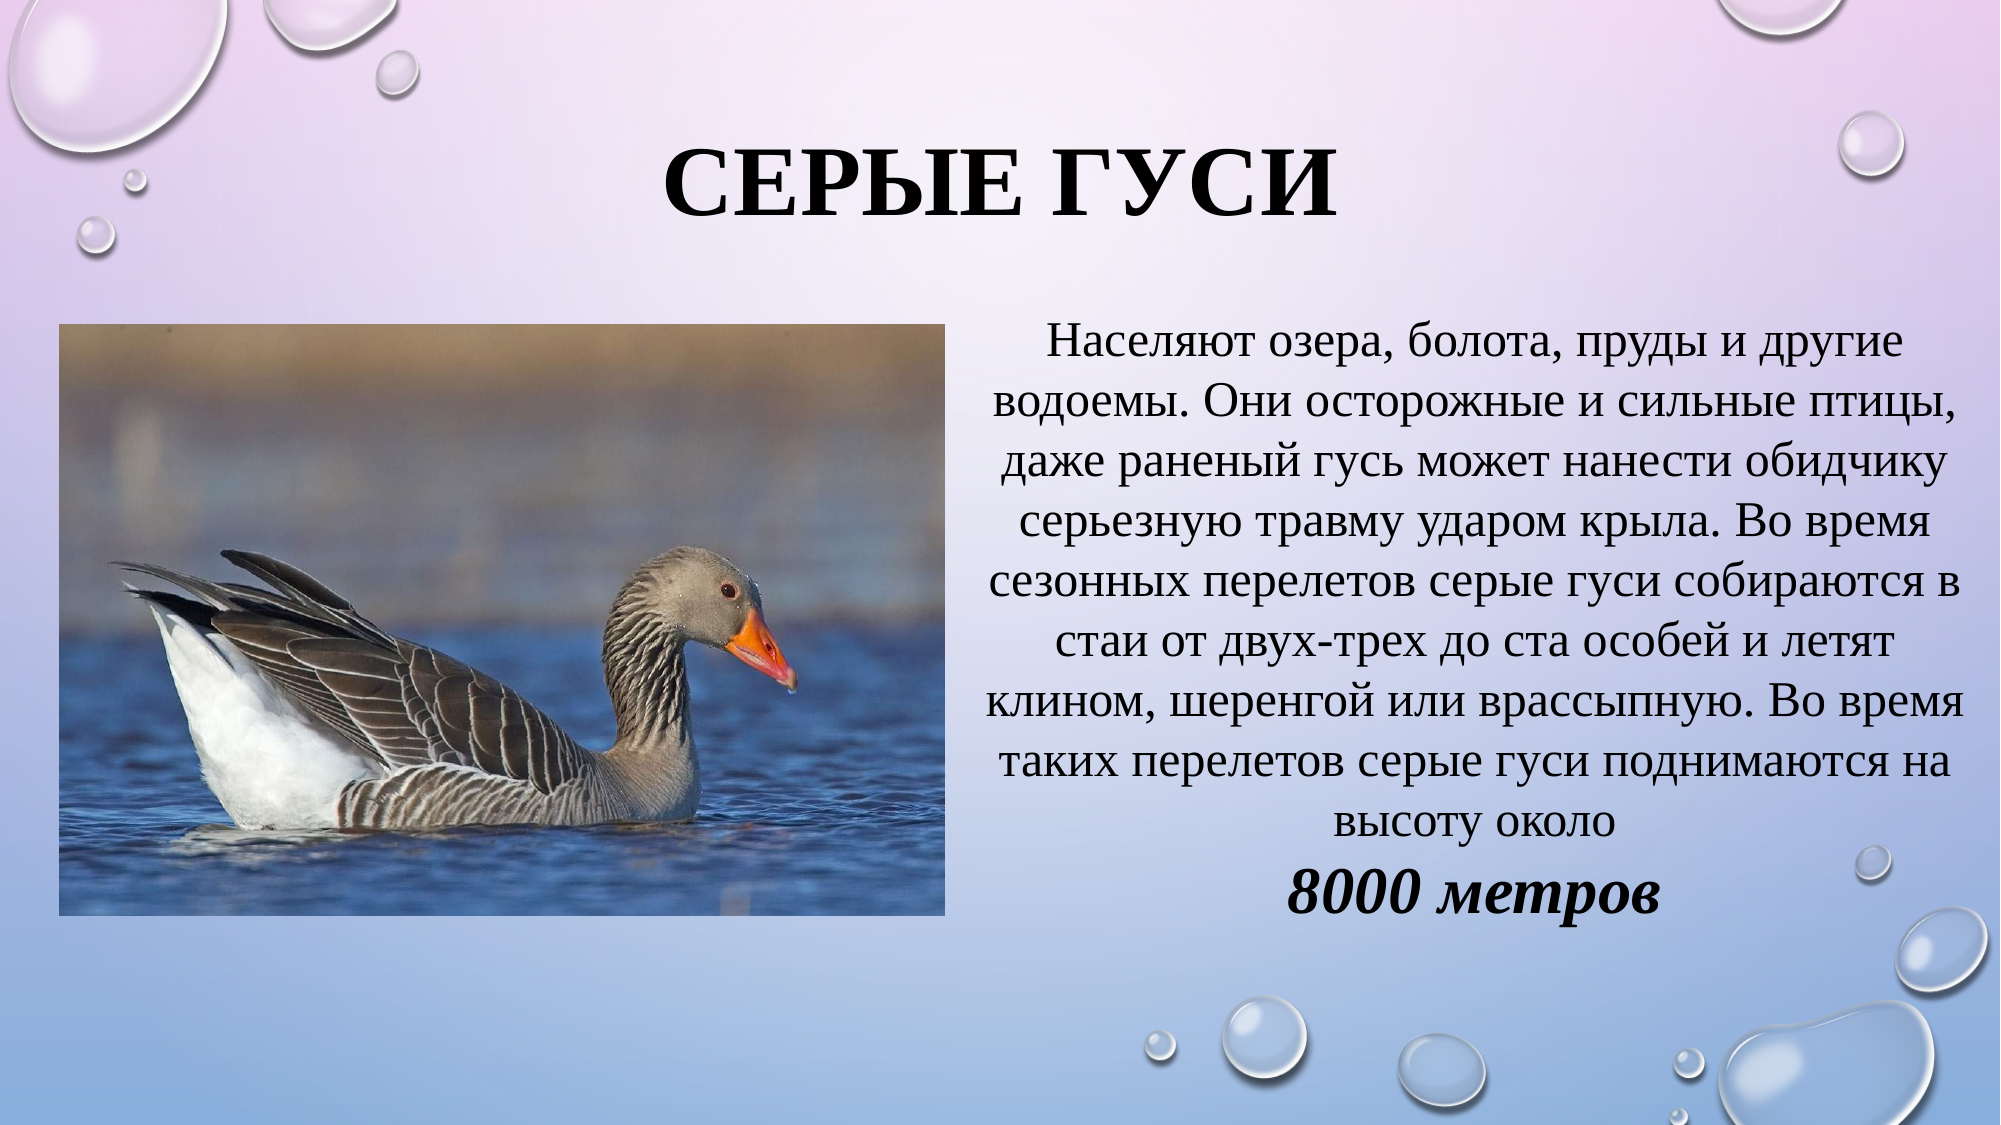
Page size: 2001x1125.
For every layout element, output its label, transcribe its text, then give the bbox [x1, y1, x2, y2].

text_box Населяют озера, болота, пруды и другие водоемы. Они осторожные и сильные птицы, даже раненый гусь может нанести обидчику серьезную травму ударом крыла. Во время сезонных перелетов серые гуси собираются в стаи от двух-трех до ста особей и летят клином, шеренгой или врассыпную. Во время таких перелетов серые гуси поднимаются на высоту около 8000 метров [968, 299, 1982, 935]
title Серые гуси [149, 101, 1851, 265]
picture [0, 0, 2000, 1125]
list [58, 324, 946, 916]
